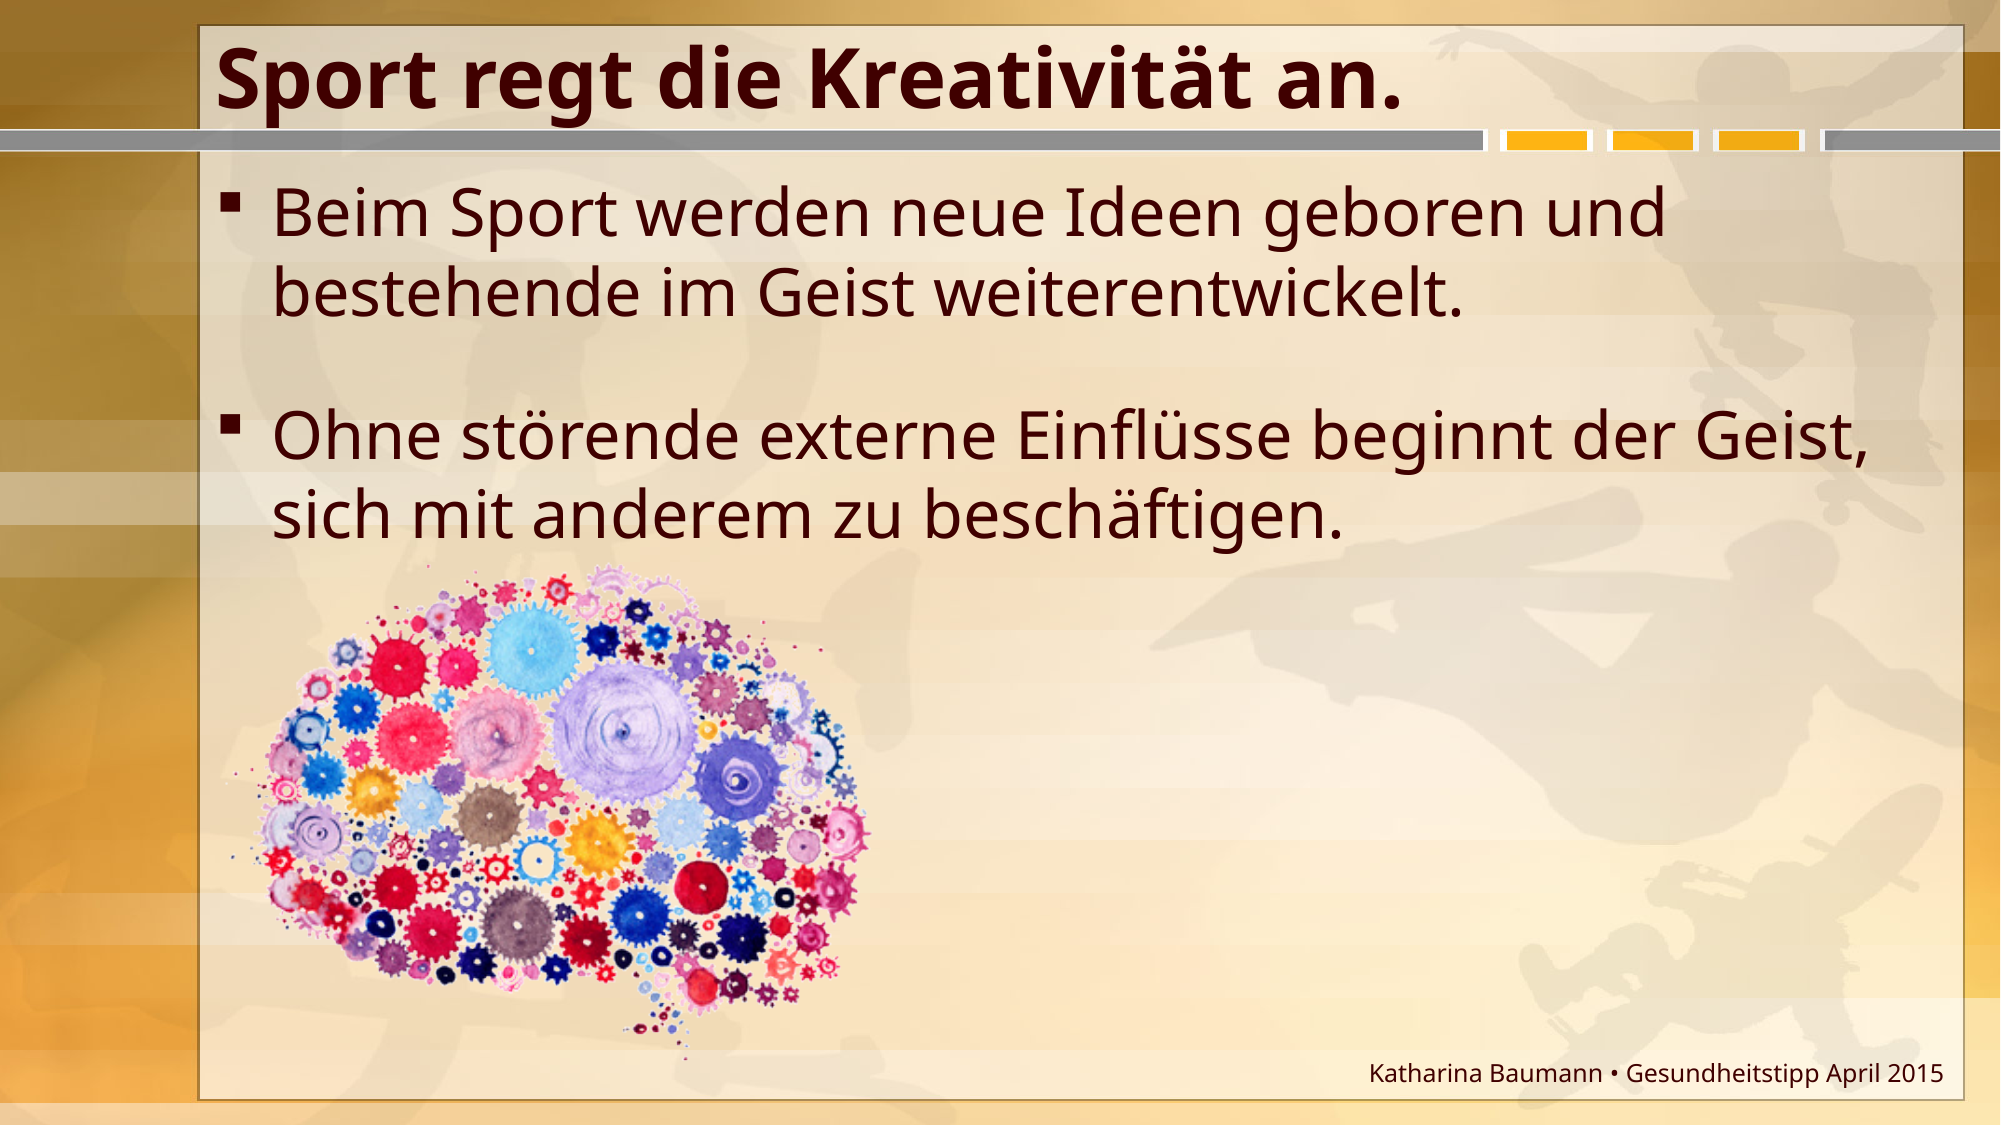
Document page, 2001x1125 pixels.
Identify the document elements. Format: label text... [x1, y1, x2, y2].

list Beim Sport werden neue Ideen geboren und bestehende im Geist weiterentwickelt. Ohne störende externe Einflüsse beginnt der Geist, sich mit anderem zu beschäftigen. [200, 162, 1950, 1050]
footer Katharina Baumann • Gesundheitstipp April 2015 [1326, 1050, 1961, 1100]
picture [0, 0, 2001, 1125]
title Sport regt die Kreativität an. [200, 0, 1950, 150]
